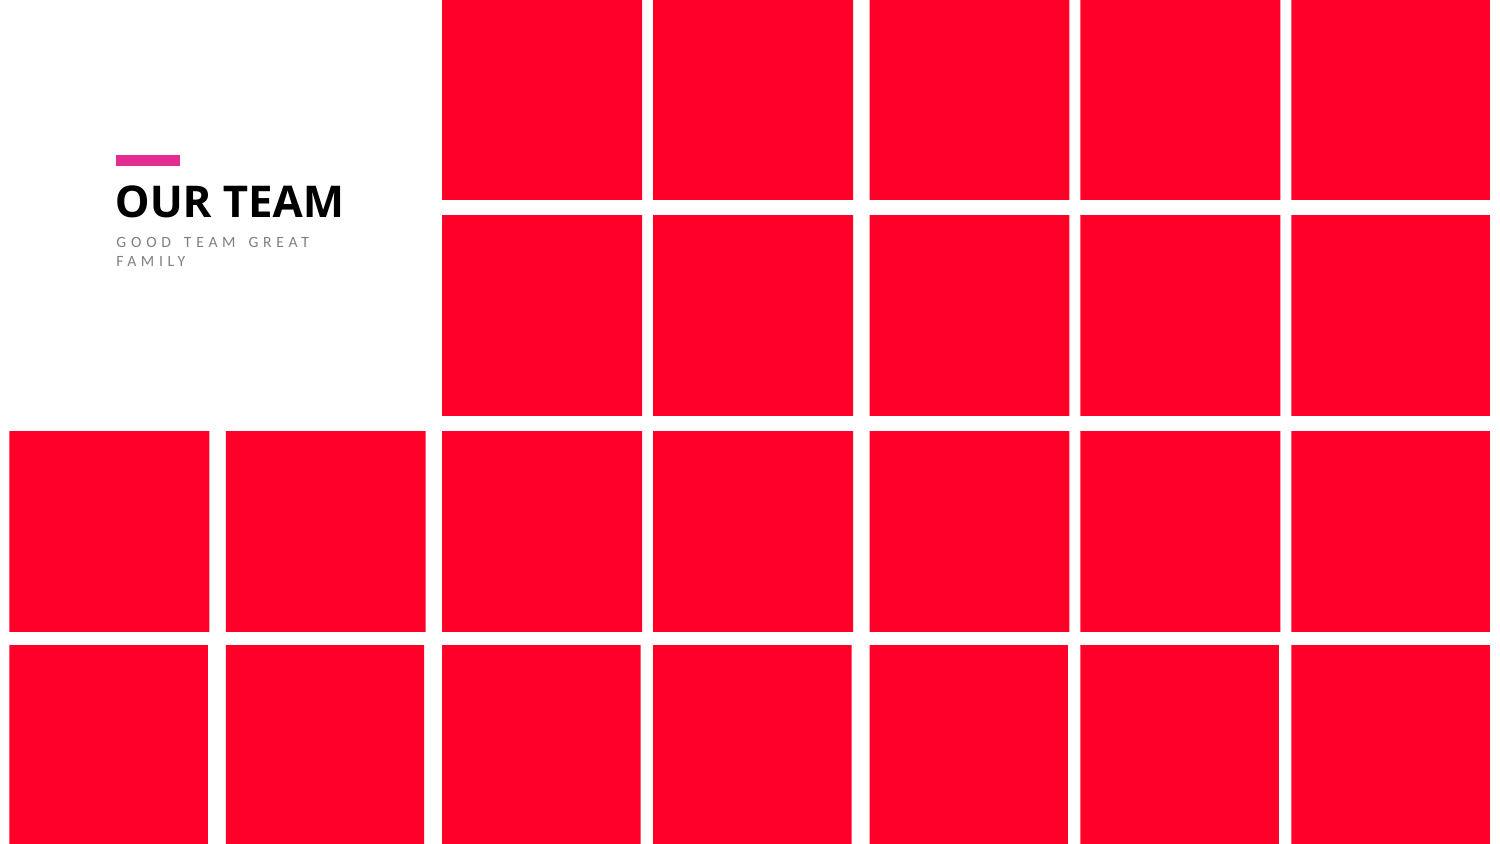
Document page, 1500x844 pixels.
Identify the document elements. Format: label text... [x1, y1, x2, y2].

picture [442, 431, 643, 632]
picture [9, 431, 210, 632]
picture [1080, 0, 1281, 200]
picture [1080, 645, 1279, 844]
picture [1291, 431, 1490, 632]
picture [869, 431, 1070, 632]
picture [653, 645, 852, 844]
picture [653, 0, 854, 200]
picture [869, 0, 1070, 200]
picture [442, 0, 643, 200]
picture [442, 645, 641, 844]
picture [1080, 215, 1281, 416]
picture [653, 215, 854, 416]
picture [869, 645, 1068, 844]
picture [9, 645, 208, 844]
text_box GOOD TEAM GREAT FAMILY [101, 224, 370, 277]
picture [1291, 215, 1490, 416]
picture [869, 215, 1070, 416]
text_box OUR TEAM [100, 166, 449, 234]
picture [653, 431, 854, 632]
picture [225, 431, 426, 632]
picture [1291, 0, 1490, 200]
picture [1080, 431, 1281, 632]
picture [1291, 645, 1490, 844]
picture [225, 645, 425, 844]
picture [442, 215, 643, 416]
